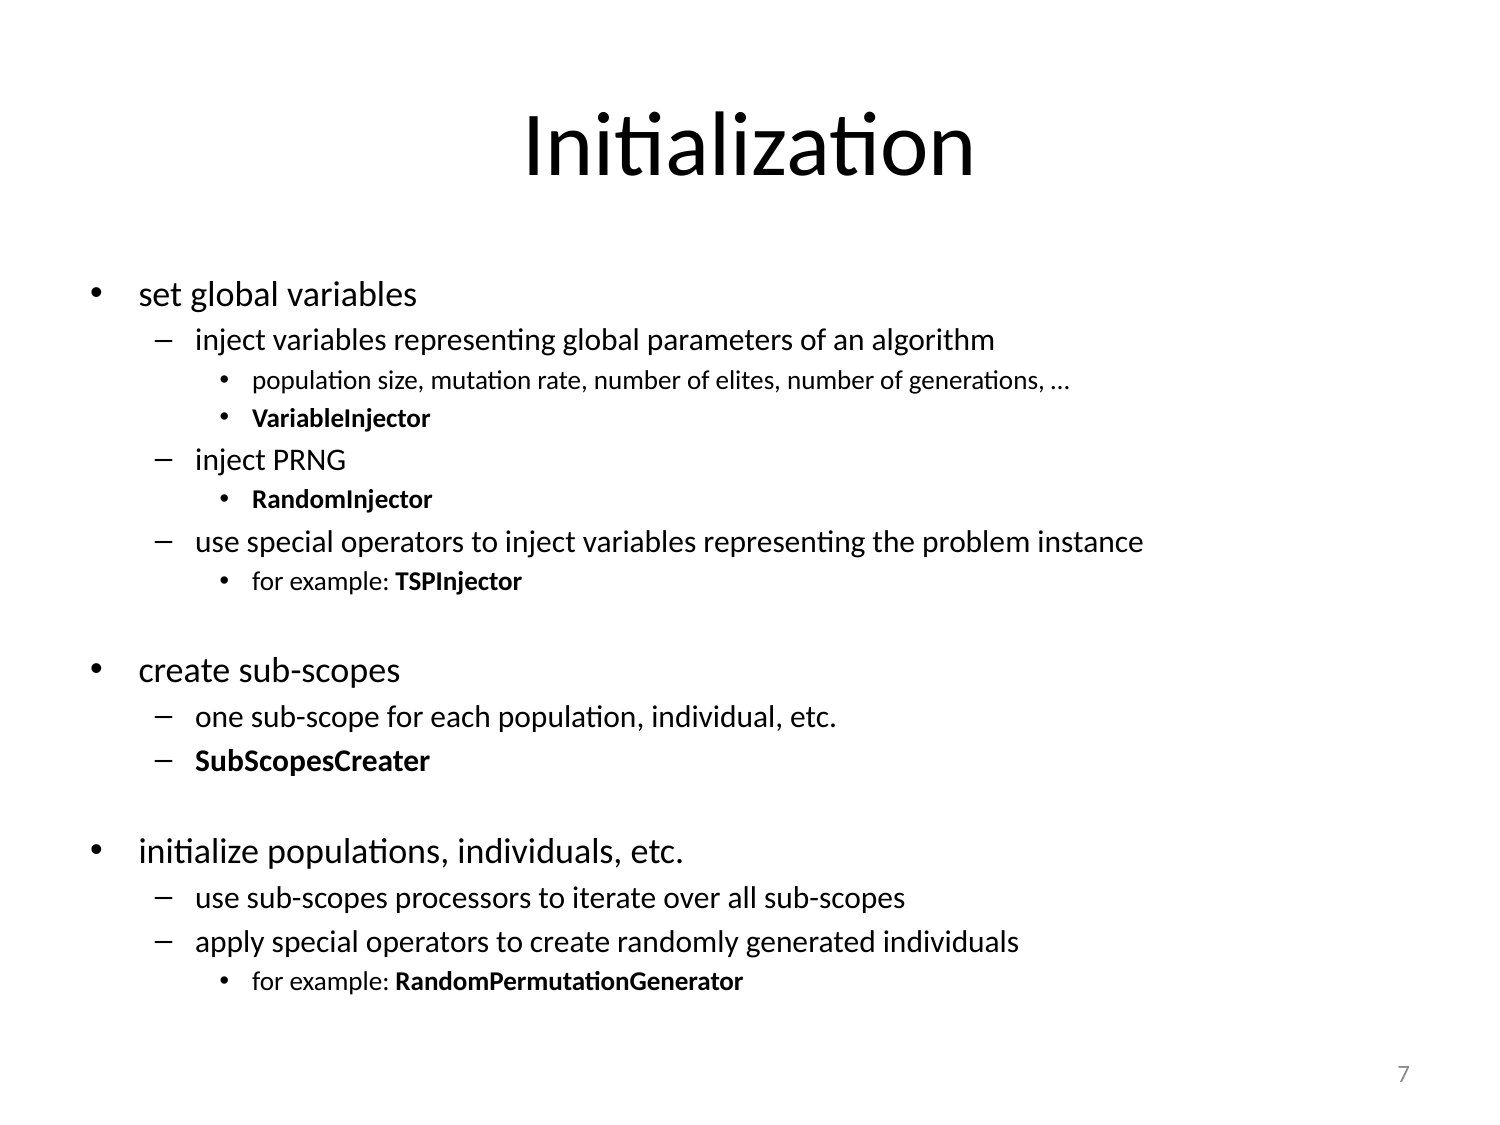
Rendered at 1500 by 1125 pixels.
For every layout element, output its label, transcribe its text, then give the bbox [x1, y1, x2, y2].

title Initialization [75, 45, 1425, 233]
slide_number 7 [1074, 1042, 1425, 1103]
list set global variables inject variables representing global parameters of an algorithm population size, mutation rate, number of elites, number of generations, … VariableInjector inject PRNG RandomInjector use special operators to inject variables representing the problem instance for example: TSPInjector create sub-scopes one sub-scope for each population, individual, etc. SubScopesCreater initialize populations, individuals, etc. use sub-scopes processors to iterate over all sub-scopes apply special operators to create randomly generated individuals for example: RandomPermutationGenerator [75, 262, 1425, 1005]
